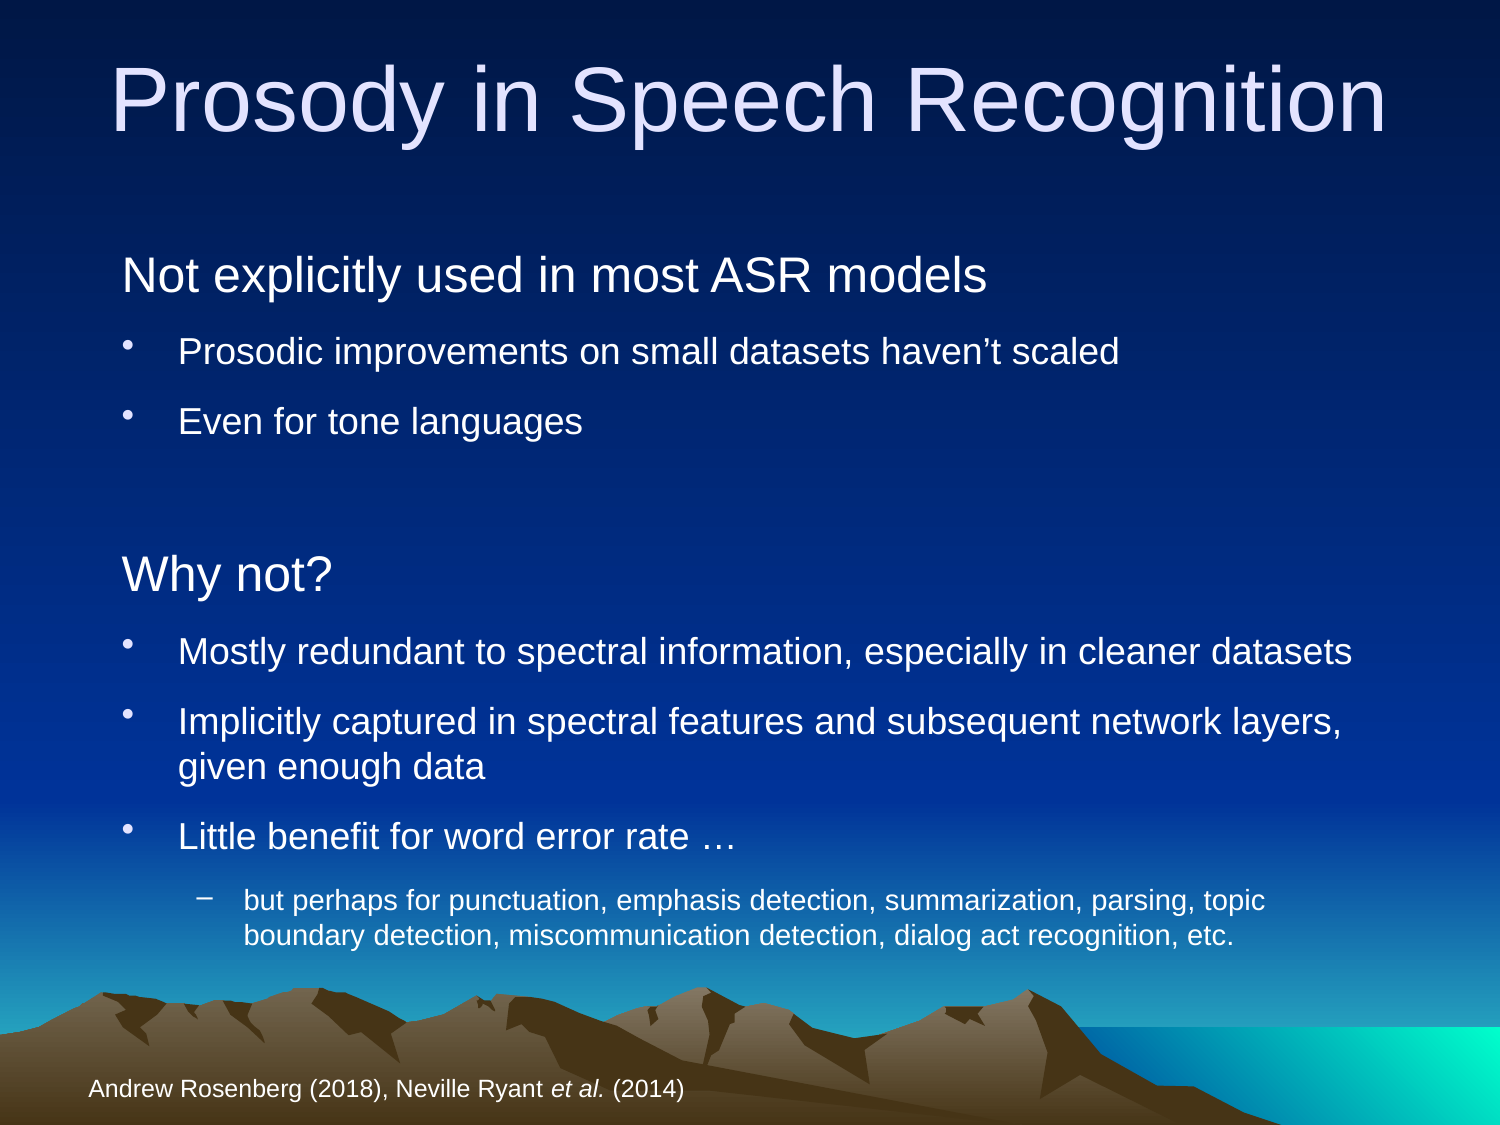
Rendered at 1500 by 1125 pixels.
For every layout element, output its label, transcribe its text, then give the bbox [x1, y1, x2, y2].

list Not explicitly used in most ASR models Prosodic improvements on small datasets haven’t scaled Even for tone languages Why not? Mostly redundant to spectral information, especially in cleaner datasets Implicitly captured in spectral features and subsequent network layers, given enough data Little benefit for word error rate … but perhaps for punctuation, emphasis detection, summarization, parsing, topic boundary detection, miscommunication detection, dialog act recognition, etc. [106, 234, 1397, 973]
text_box Andrew Rosenberg (2018), Neville Ryant et al. (2014) [73, 1065, 700, 1111]
title Prosody in Speech Recognition [74, 1, 1426, 190]
